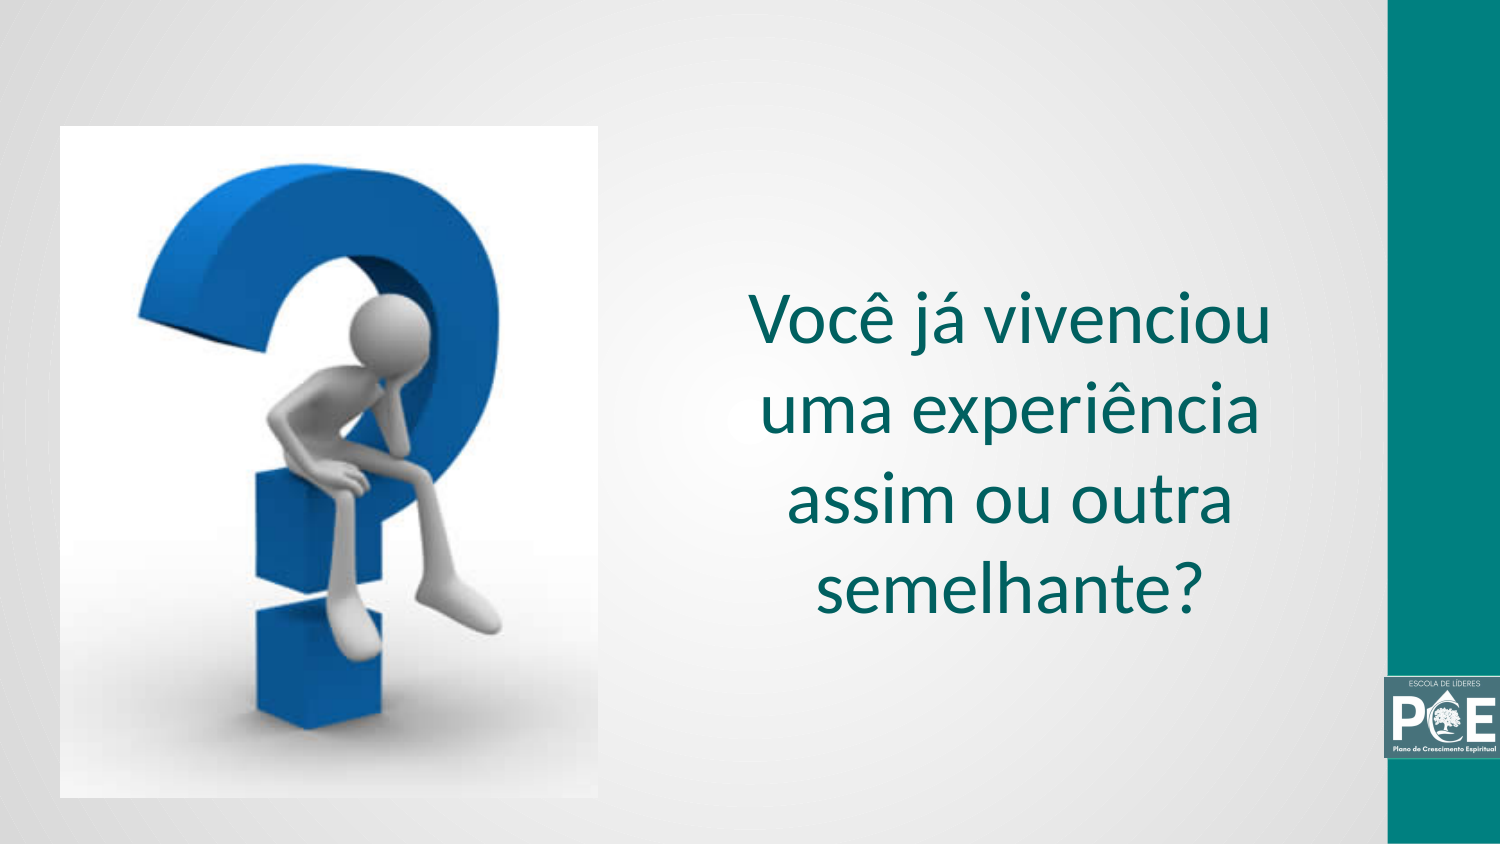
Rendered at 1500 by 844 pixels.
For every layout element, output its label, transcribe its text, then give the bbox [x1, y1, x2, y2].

text_box Você já vivenciou uma experiência assim ou outra semelhante? [702, 260, 1319, 636]
picture [1384, 676, 1500, 758]
picture [59, 125, 598, 798]
